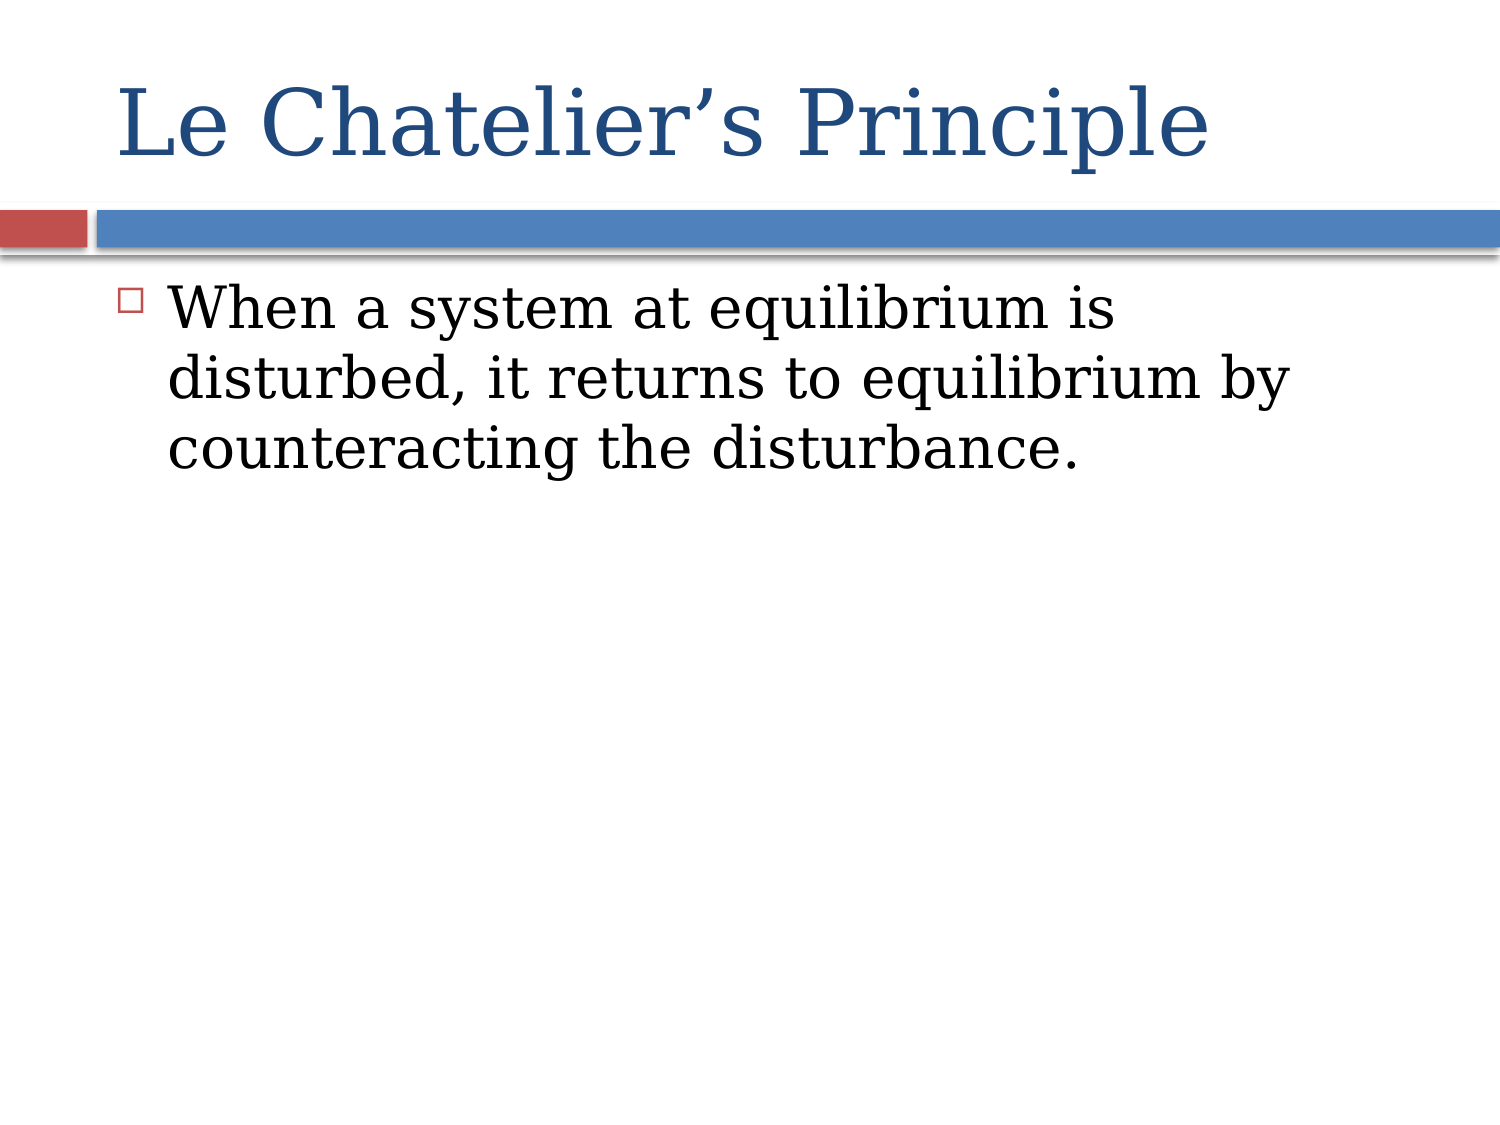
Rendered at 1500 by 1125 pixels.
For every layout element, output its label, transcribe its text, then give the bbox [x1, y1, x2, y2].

title Le Chatelier’s Principle [100, 37, 1438, 200]
list When a system at equilibrium is disturbed, it returns to equilibrium by counteracting the disturbance. [100, 262, 1438, 1000]
